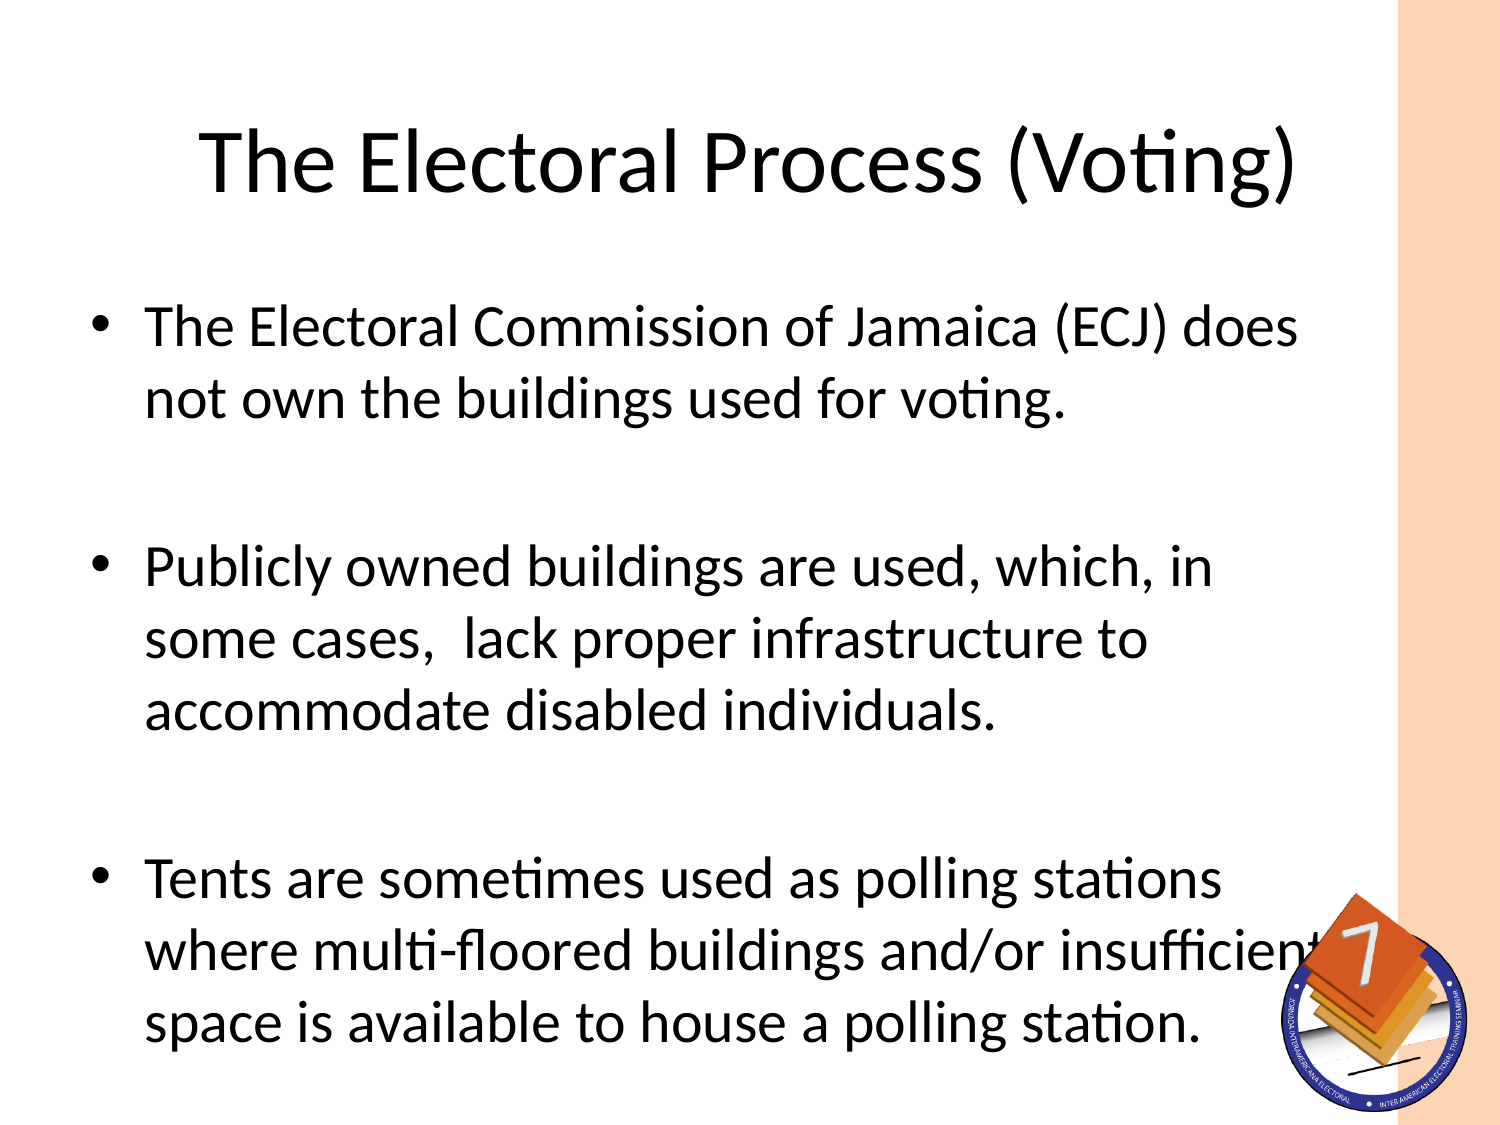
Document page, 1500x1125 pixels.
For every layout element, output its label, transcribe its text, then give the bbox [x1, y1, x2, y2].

picture [1281, 893, 1471, 1112]
text_box The Electoral Process (Voting) [74, 62, 1398, 250]
text_box [1398, 0, 1500, 1125]
text_box The Electoral Commission of Jamaica (ECJ) does not own the buildings used for voting. Publicly owned buildings are used, which, in some cases, lack proper infrastructure to accommodate disabled individuals. Tents are sometimes used as polling stations where multi-floored buildings and/or insufficient space is available to house a polling station. [75, 278, 1353, 1074]
